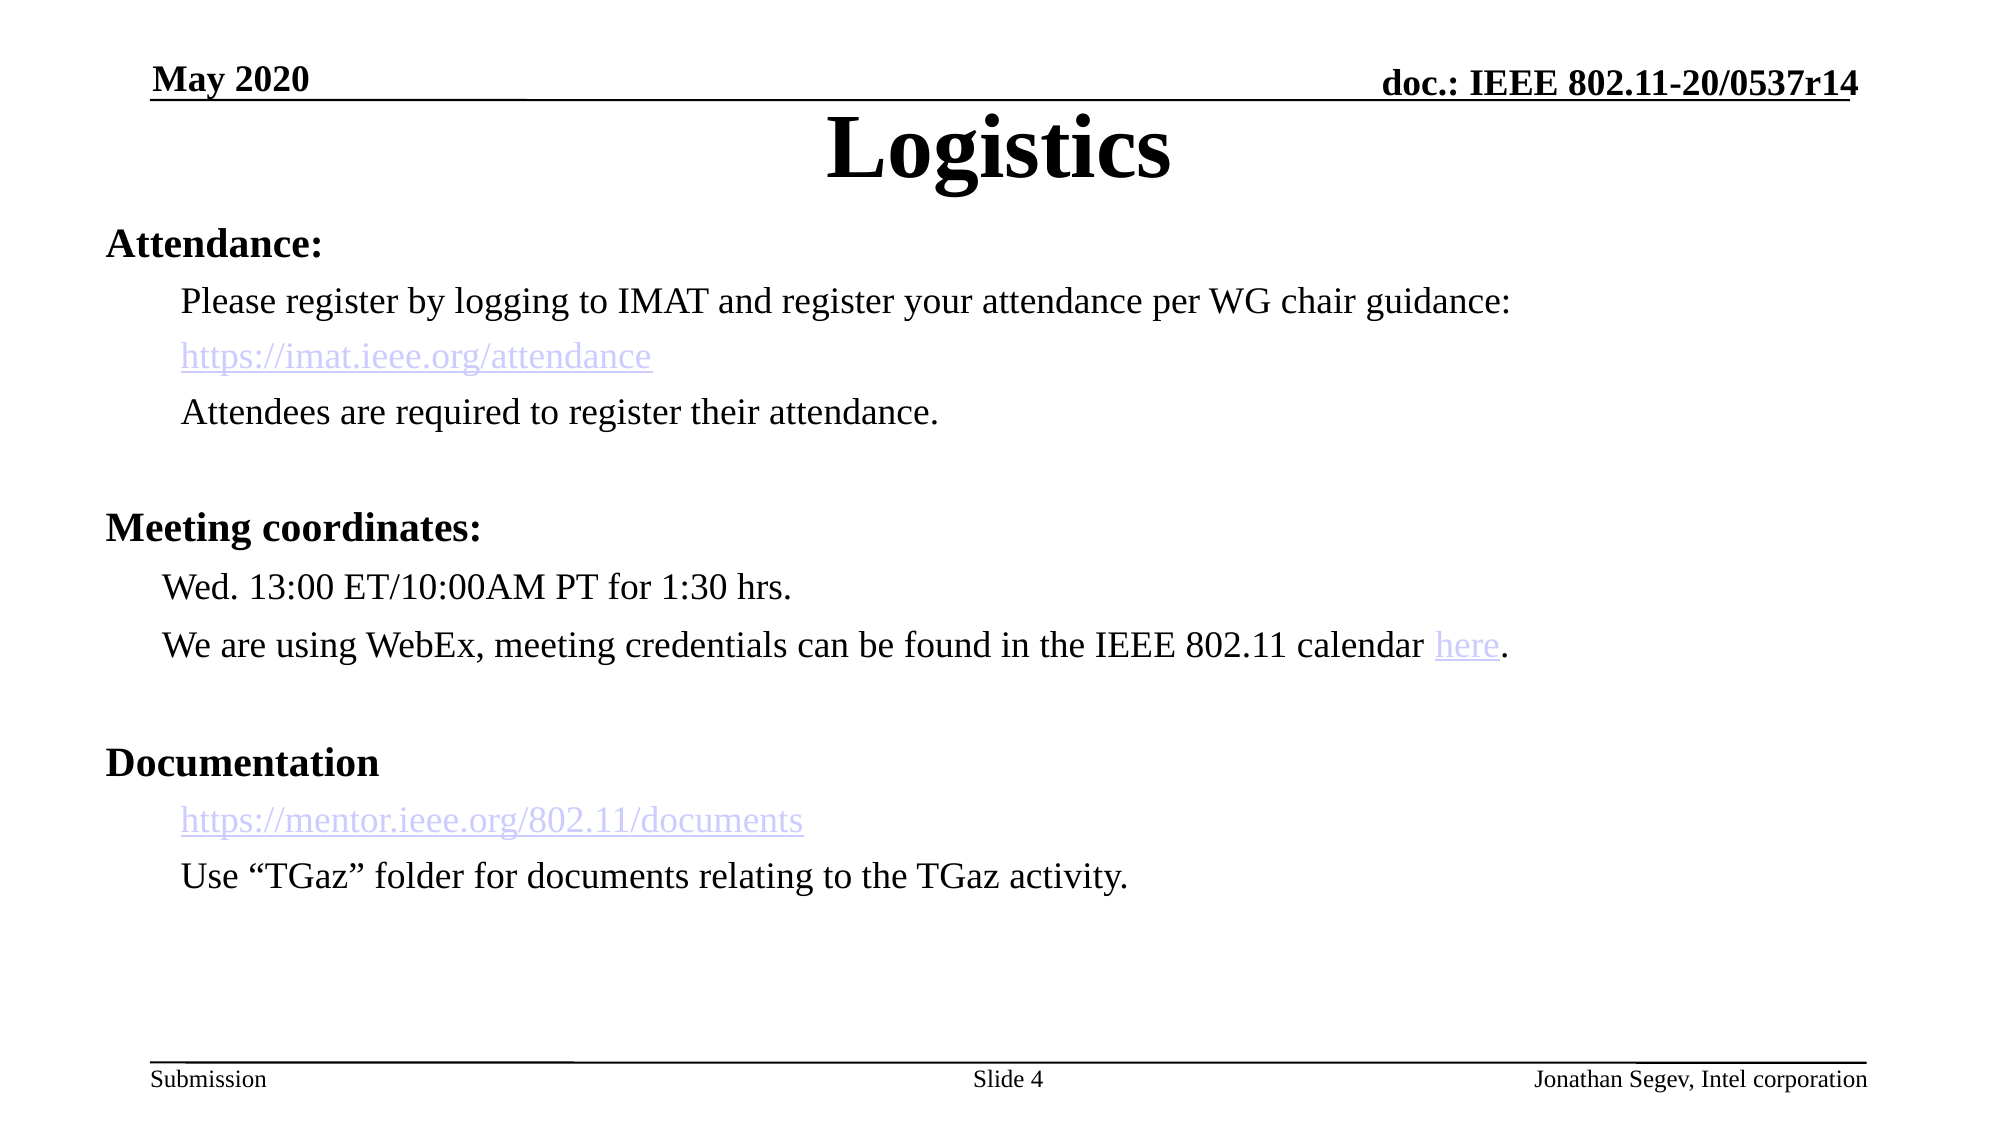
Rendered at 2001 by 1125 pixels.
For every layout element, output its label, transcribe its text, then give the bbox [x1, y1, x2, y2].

footer Jonathan Segev, Intel corporation [1171, 1061, 1869, 1093]
list Attendance: Please register by logging to IMAT and register your attendance per WG chair guidance: https://imat.ieee.org/attendance Attendees are required to register their attendance. Meeting coordinates: Wed. 13:00 ET/10:00AM PT for 1:30 hrs. We are using WebEx, meeting credentials can be found in the IEEE 802.11 calendar here. Documentation https://mentor.ieee.org/802.11/documents Use “TGaz” folder for documents relating to the TGaz activity. [90, 207, 1898, 1000]
slide_number Slide 4 [950, 1061, 1067, 1123]
title Logistics [149, 112, 1850, 170]
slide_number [152, 54, 563, 100]
